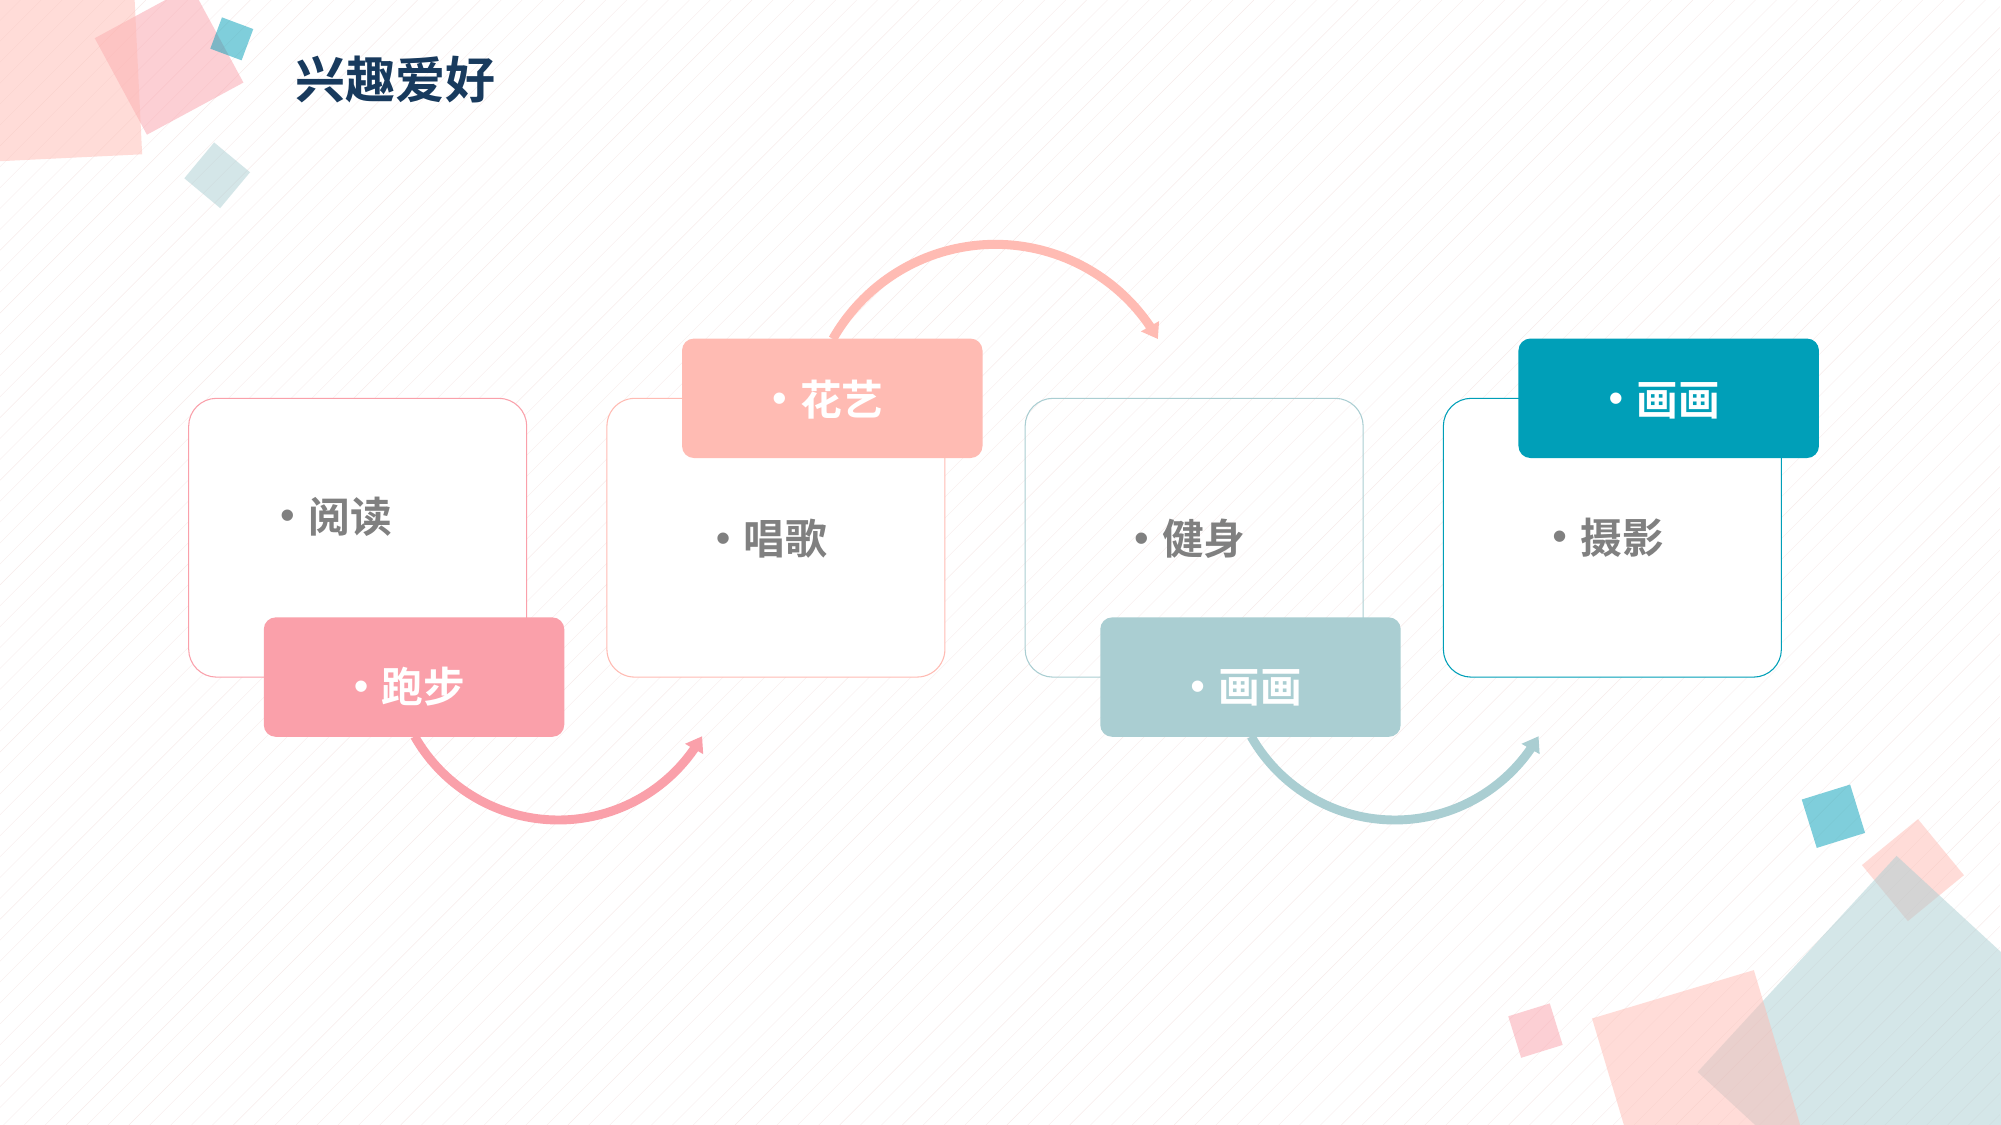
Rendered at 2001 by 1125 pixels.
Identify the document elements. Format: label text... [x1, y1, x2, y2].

text_box 画画 [1593, 341, 1744, 431]
text_box [606, 397, 946, 678]
text_box [188, 397, 528, 678]
text_box [1247, 736, 1540, 825]
text_box [1024, 397, 1364, 678]
text_box 花艺 [757, 341, 908, 431]
text_box 跑步 [339, 628, 489, 718]
text_box 唱歌 [701, 480, 851, 570]
text_box 画画 [1175, 628, 1326, 718]
text_box [1442, 397, 1782, 678]
text_box [682, 338, 983, 459]
text_box 健身 [1119, 480, 1270, 570]
text_box [263, 617, 565, 737]
text_box [829, 239, 1160, 339]
text_box [1518, 338, 1819, 459]
text_box 摄影 [1537, 479, 1688, 569]
text_box [1100, 617, 1401, 737]
text_box [410, 736, 704, 825]
list 兴趣爱好 [280, 38, 1201, 127]
text_box 阅读 [265, 457, 424, 548]
